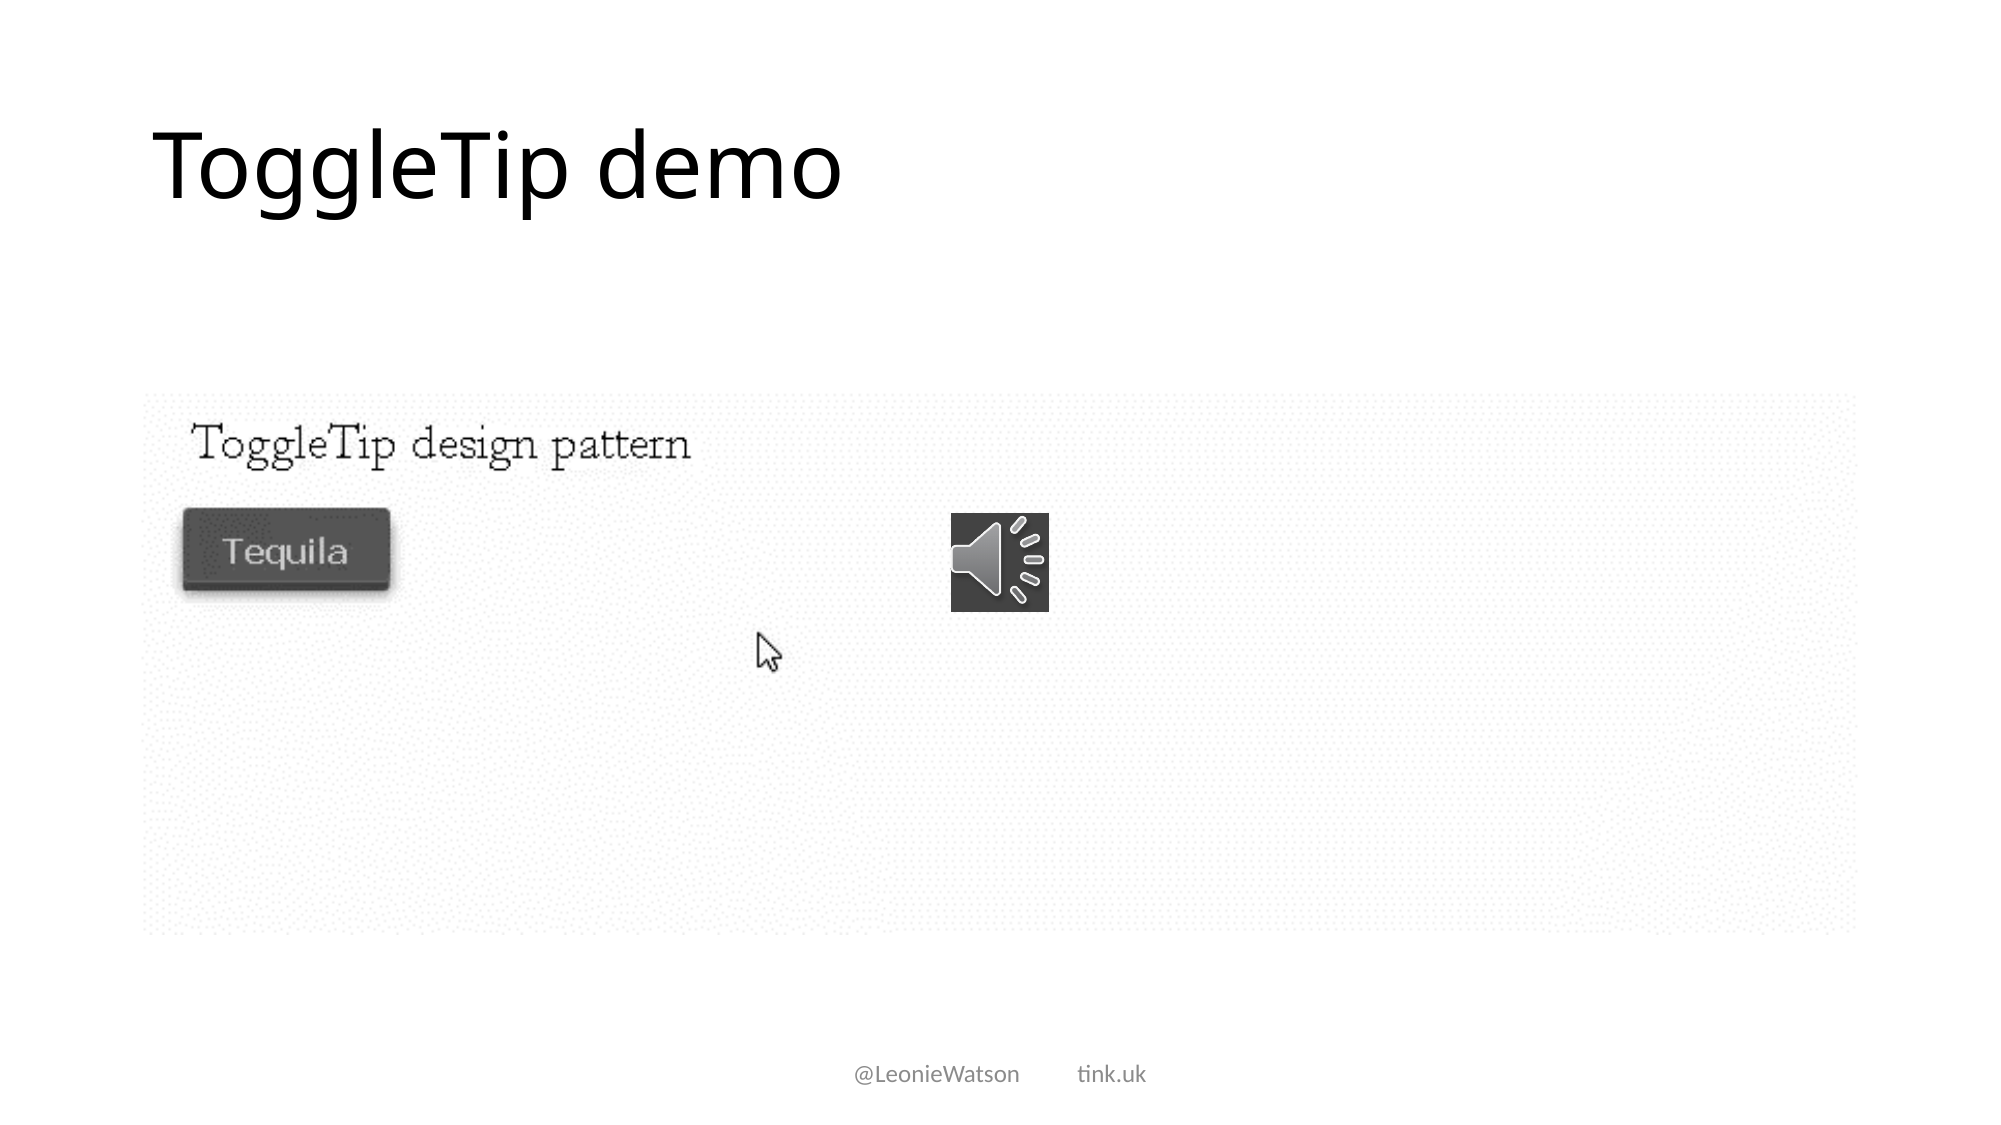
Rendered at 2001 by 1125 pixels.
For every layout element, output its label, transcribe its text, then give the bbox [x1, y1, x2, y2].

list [137, 379, 1863, 936]
picture [949, 512, 1050, 613]
footer @LeonieWatson tink.uk [662, 1042, 1338, 1103]
title ToggleTip demo [137, 59, 1863, 278]
